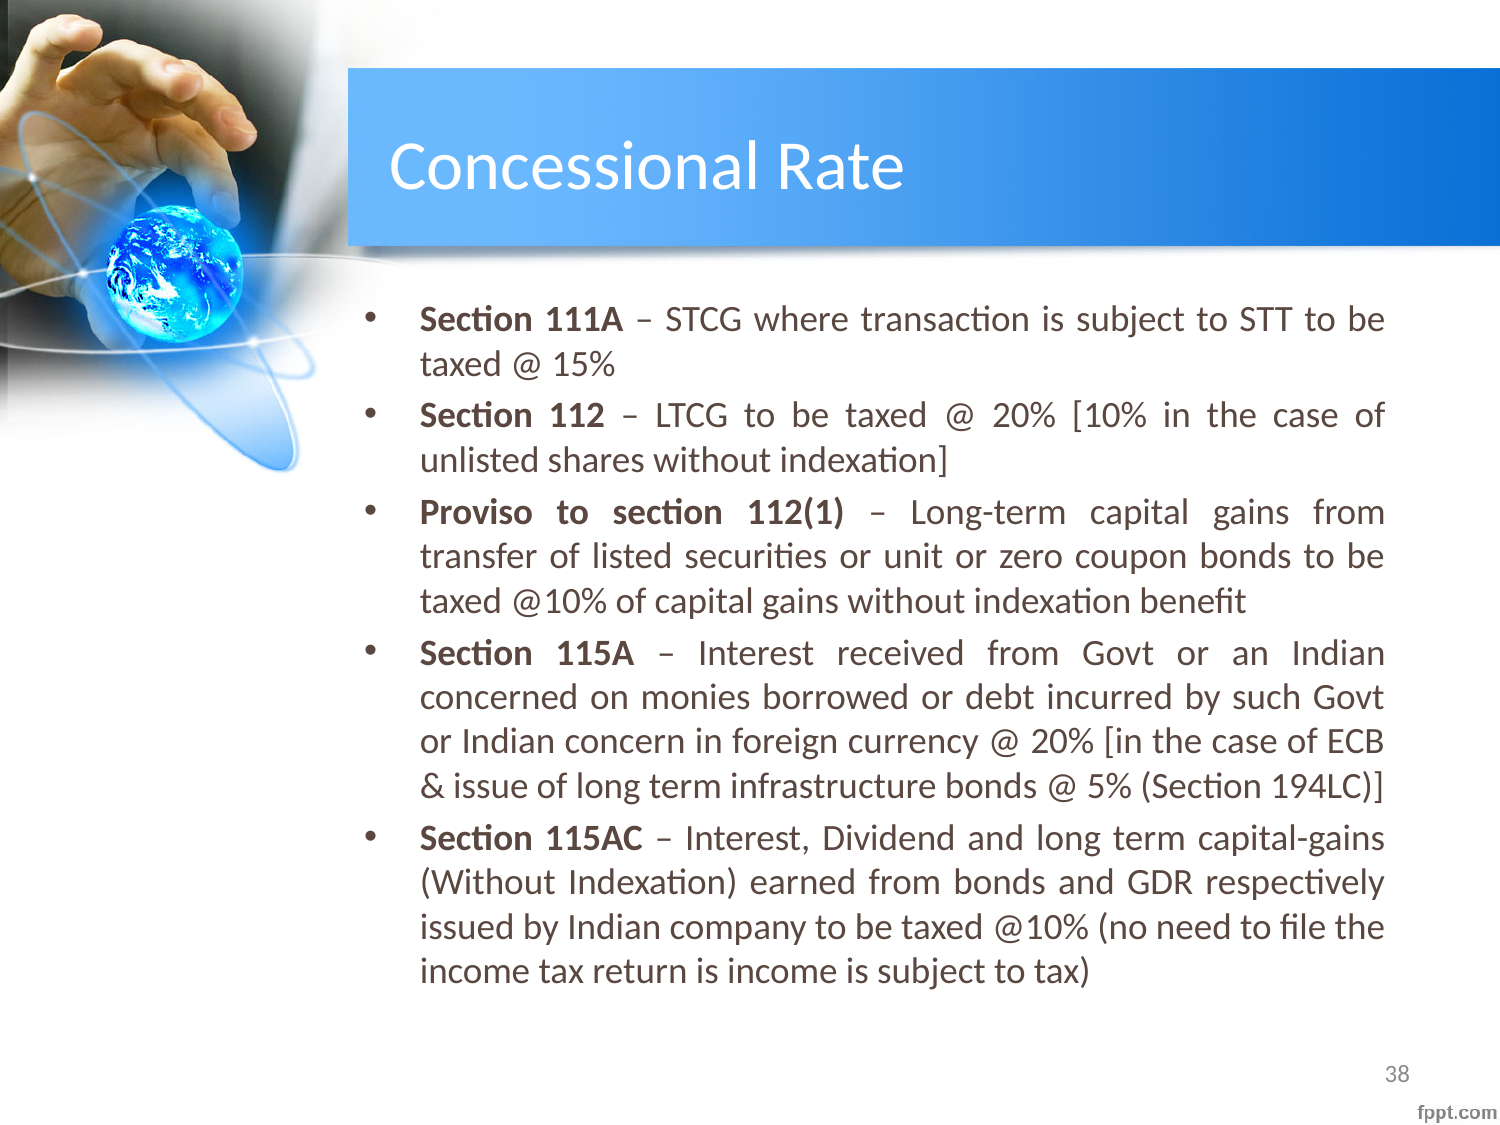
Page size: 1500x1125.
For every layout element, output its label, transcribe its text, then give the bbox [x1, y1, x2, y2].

list Section 111A – STCG where transaction is subject to STT to be taxed @ 15% Section 112 – LTCG to be taxed @ 20% [10% in the case of unlisted shares without indexation] Proviso to section 112(1) – Long-term capital gains from transfer of listed securities or unit or zero coupon bonds to be taxed @10% of capital gains without indexation benefit Section 115A – Interest received from Govt or an Indian concerned on monies borrowed or debt incurred by such Govt or Indian concern in foreign currency @ 20% [in the case of ECB & issue of long term infrastructure bonds @ 5% (Section 194LC)] Section 115AC – Interest, Dividend and long term capital-gains (Without Indexation) earned from bonds and GDR respectively issued by Indian company to be taxed @10% (no need to file the income tax return is income is subject to tax) [349, 286, 1402, 1039]
title Concessional Rate [374, 111, 1452, 212]
slide_number 38 [1074, 1042, 1425, 1103]
picture [0, 0, 1500, 1125]
